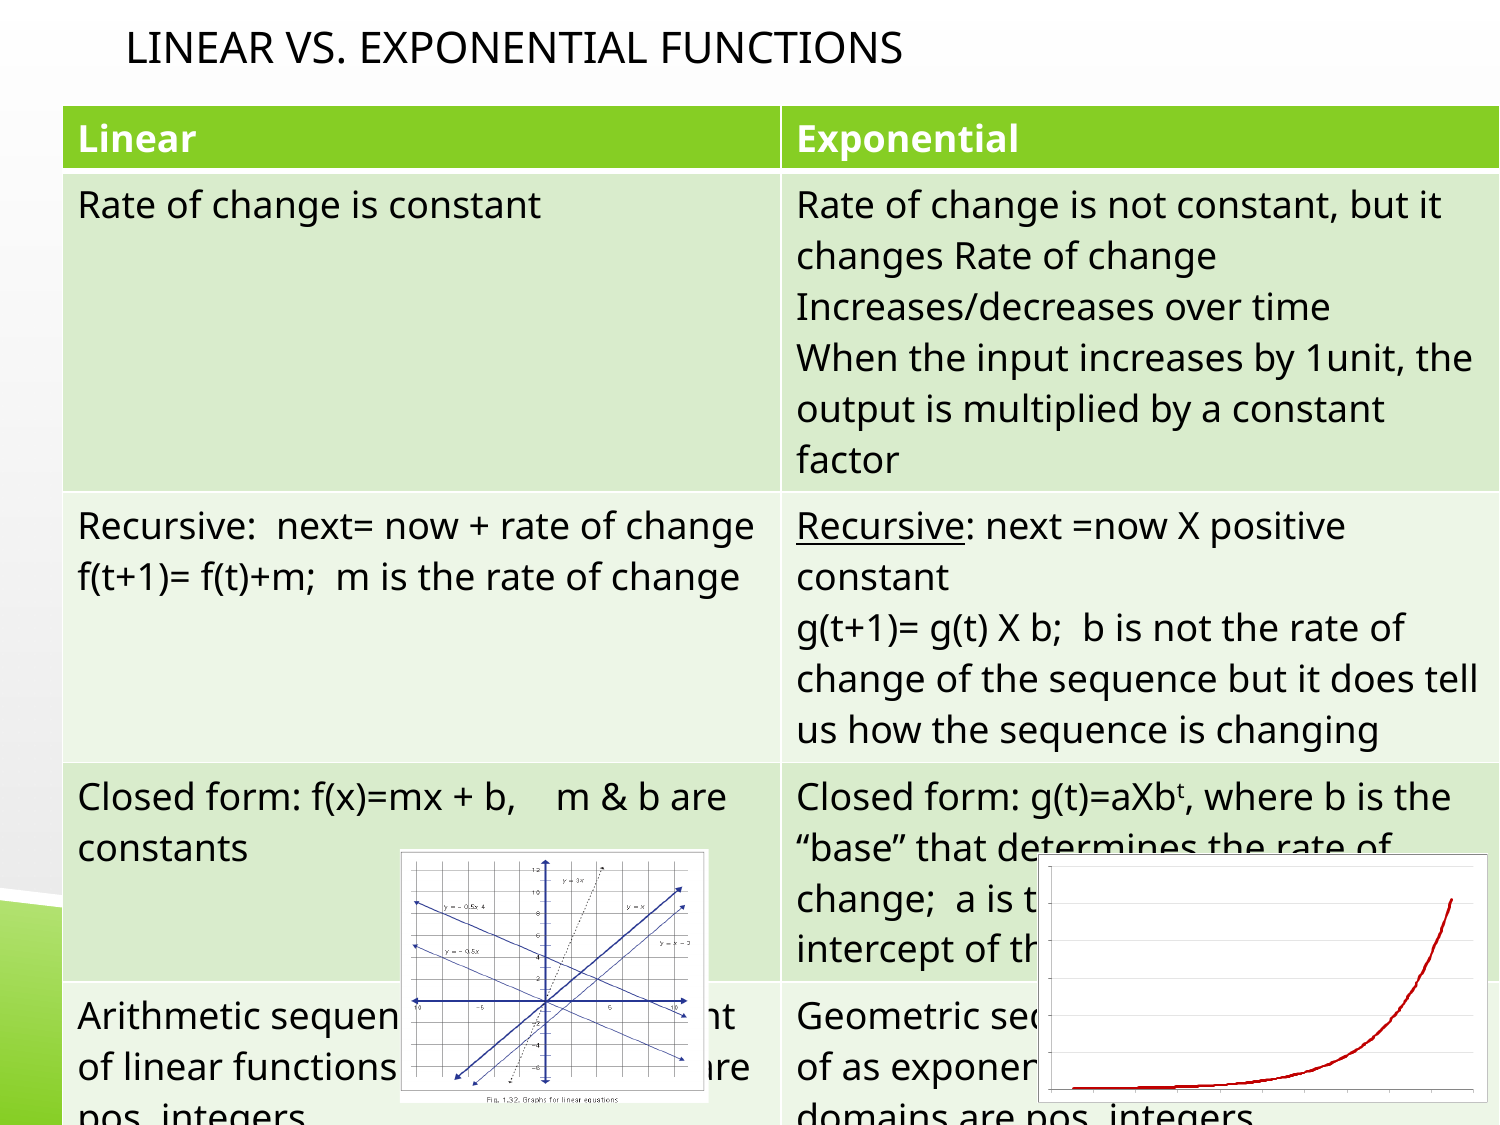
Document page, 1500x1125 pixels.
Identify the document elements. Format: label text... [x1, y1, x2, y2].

table_cell Rate of change is not constant, but it changes Rate of change Increases/decreases over time When the input increases by 1unit, the output is multiplied by a constant factor [782, 174, 1499, 491]
table_cell Closed form: f(x)=mx + b, m & b are constants [63, 763, 780, 981]
table_cell Recursive: next= now + rate of change f(t+1)= f(t)+m; m is the rate of change [63, 493, 780, 762]
table_header Exponential [782, 106, 1499, 168]
picture [1037, 853, 1488, 1103]
table_cell Arithmetic sequences can be thought of linear functions whose domains are pos. integers 1, 4, 7, 10, 13,…. [63, 983, 780, 1125]
title Linear vs. Exponential Functions [125, 12, 1400, 80]
table_cell Rate of change is constant [63, 174, 780, 491]
picture [399, 849, 709, 1103]
table_cell Closed form: g(t)=aXbt, where b is the “base” that determines the rate of change; a is the “starting point” or y-intercept of the graph [782, 763, 1499, 981]
table_cell Recursive: next =now X positive constant g(t+1)= g(t) X b; b is not the rate of change of the sequence but it does tell us how the sequence is changing [782, 493, 1499, 762]
table_header Linear [63, 106, 780, 168]
table_cell Geometric sequences can be thought of as exponential functions whose domains are pos. integers 10, 20, 40, 80, …. [782, 983, 1499, 1125]
